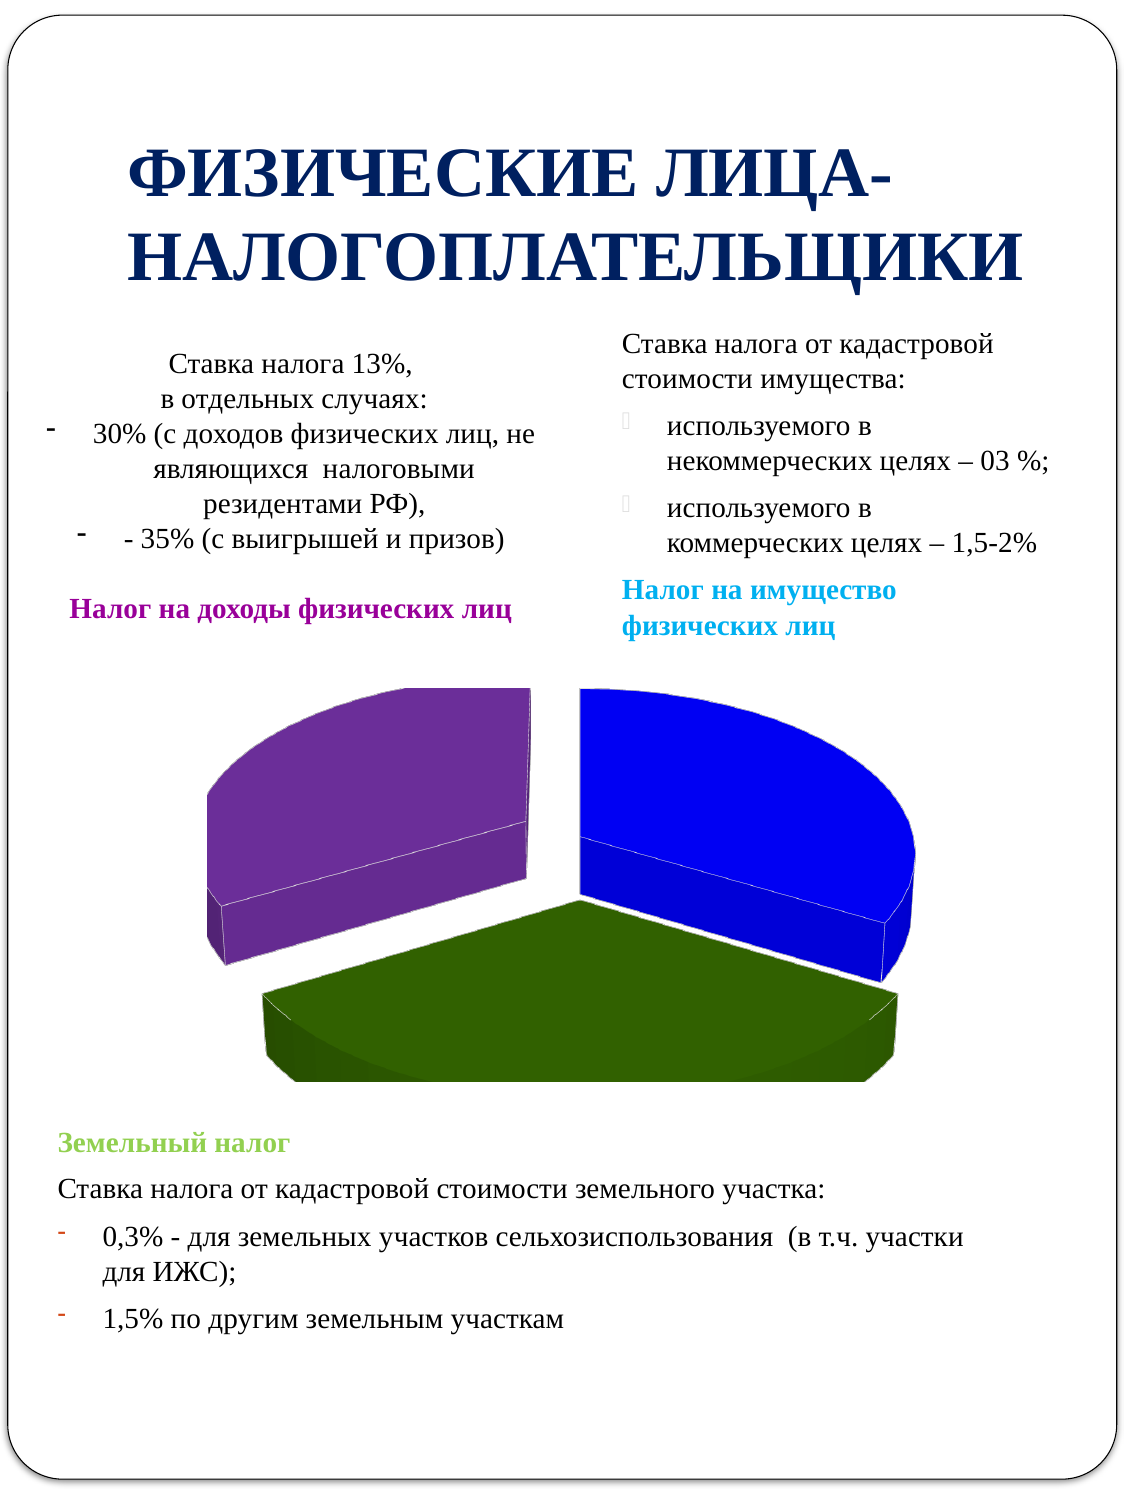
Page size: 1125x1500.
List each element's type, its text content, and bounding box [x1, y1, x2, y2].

chart [125, 548, 953, 1176]
list Ставка налога от кадастровой стоимости имущества: используемого в некоммерческих целях – 03 %; используемого в коммерческих целях – 1,5-2% Налог на имущество физических лиц [607, 316, 1069, 739]
text_box Ставка налога 13%, в отдельных случаях: 30% (с доходов физических лиц, не являющихся налоговыми резидентами РФ), - 35% (с выигрышей и призов) Налог на доходы физических лиц [18, 312, 563, 656]
title ФИЗИЧЕСКИЕ ЛИЦА-НАЛОГОПЛАТЕЛЬЩИКИ [112, 60, 1069, 310]
text_box Земельный налог Ставка налога от кадастровой стоимости земельного участка: 0,3% - для земельных участков сельхозиспользования (в т.ч. участки для ИЖС); 1,5% по другим земельным участкам [42, 1115, 989, 1342]
